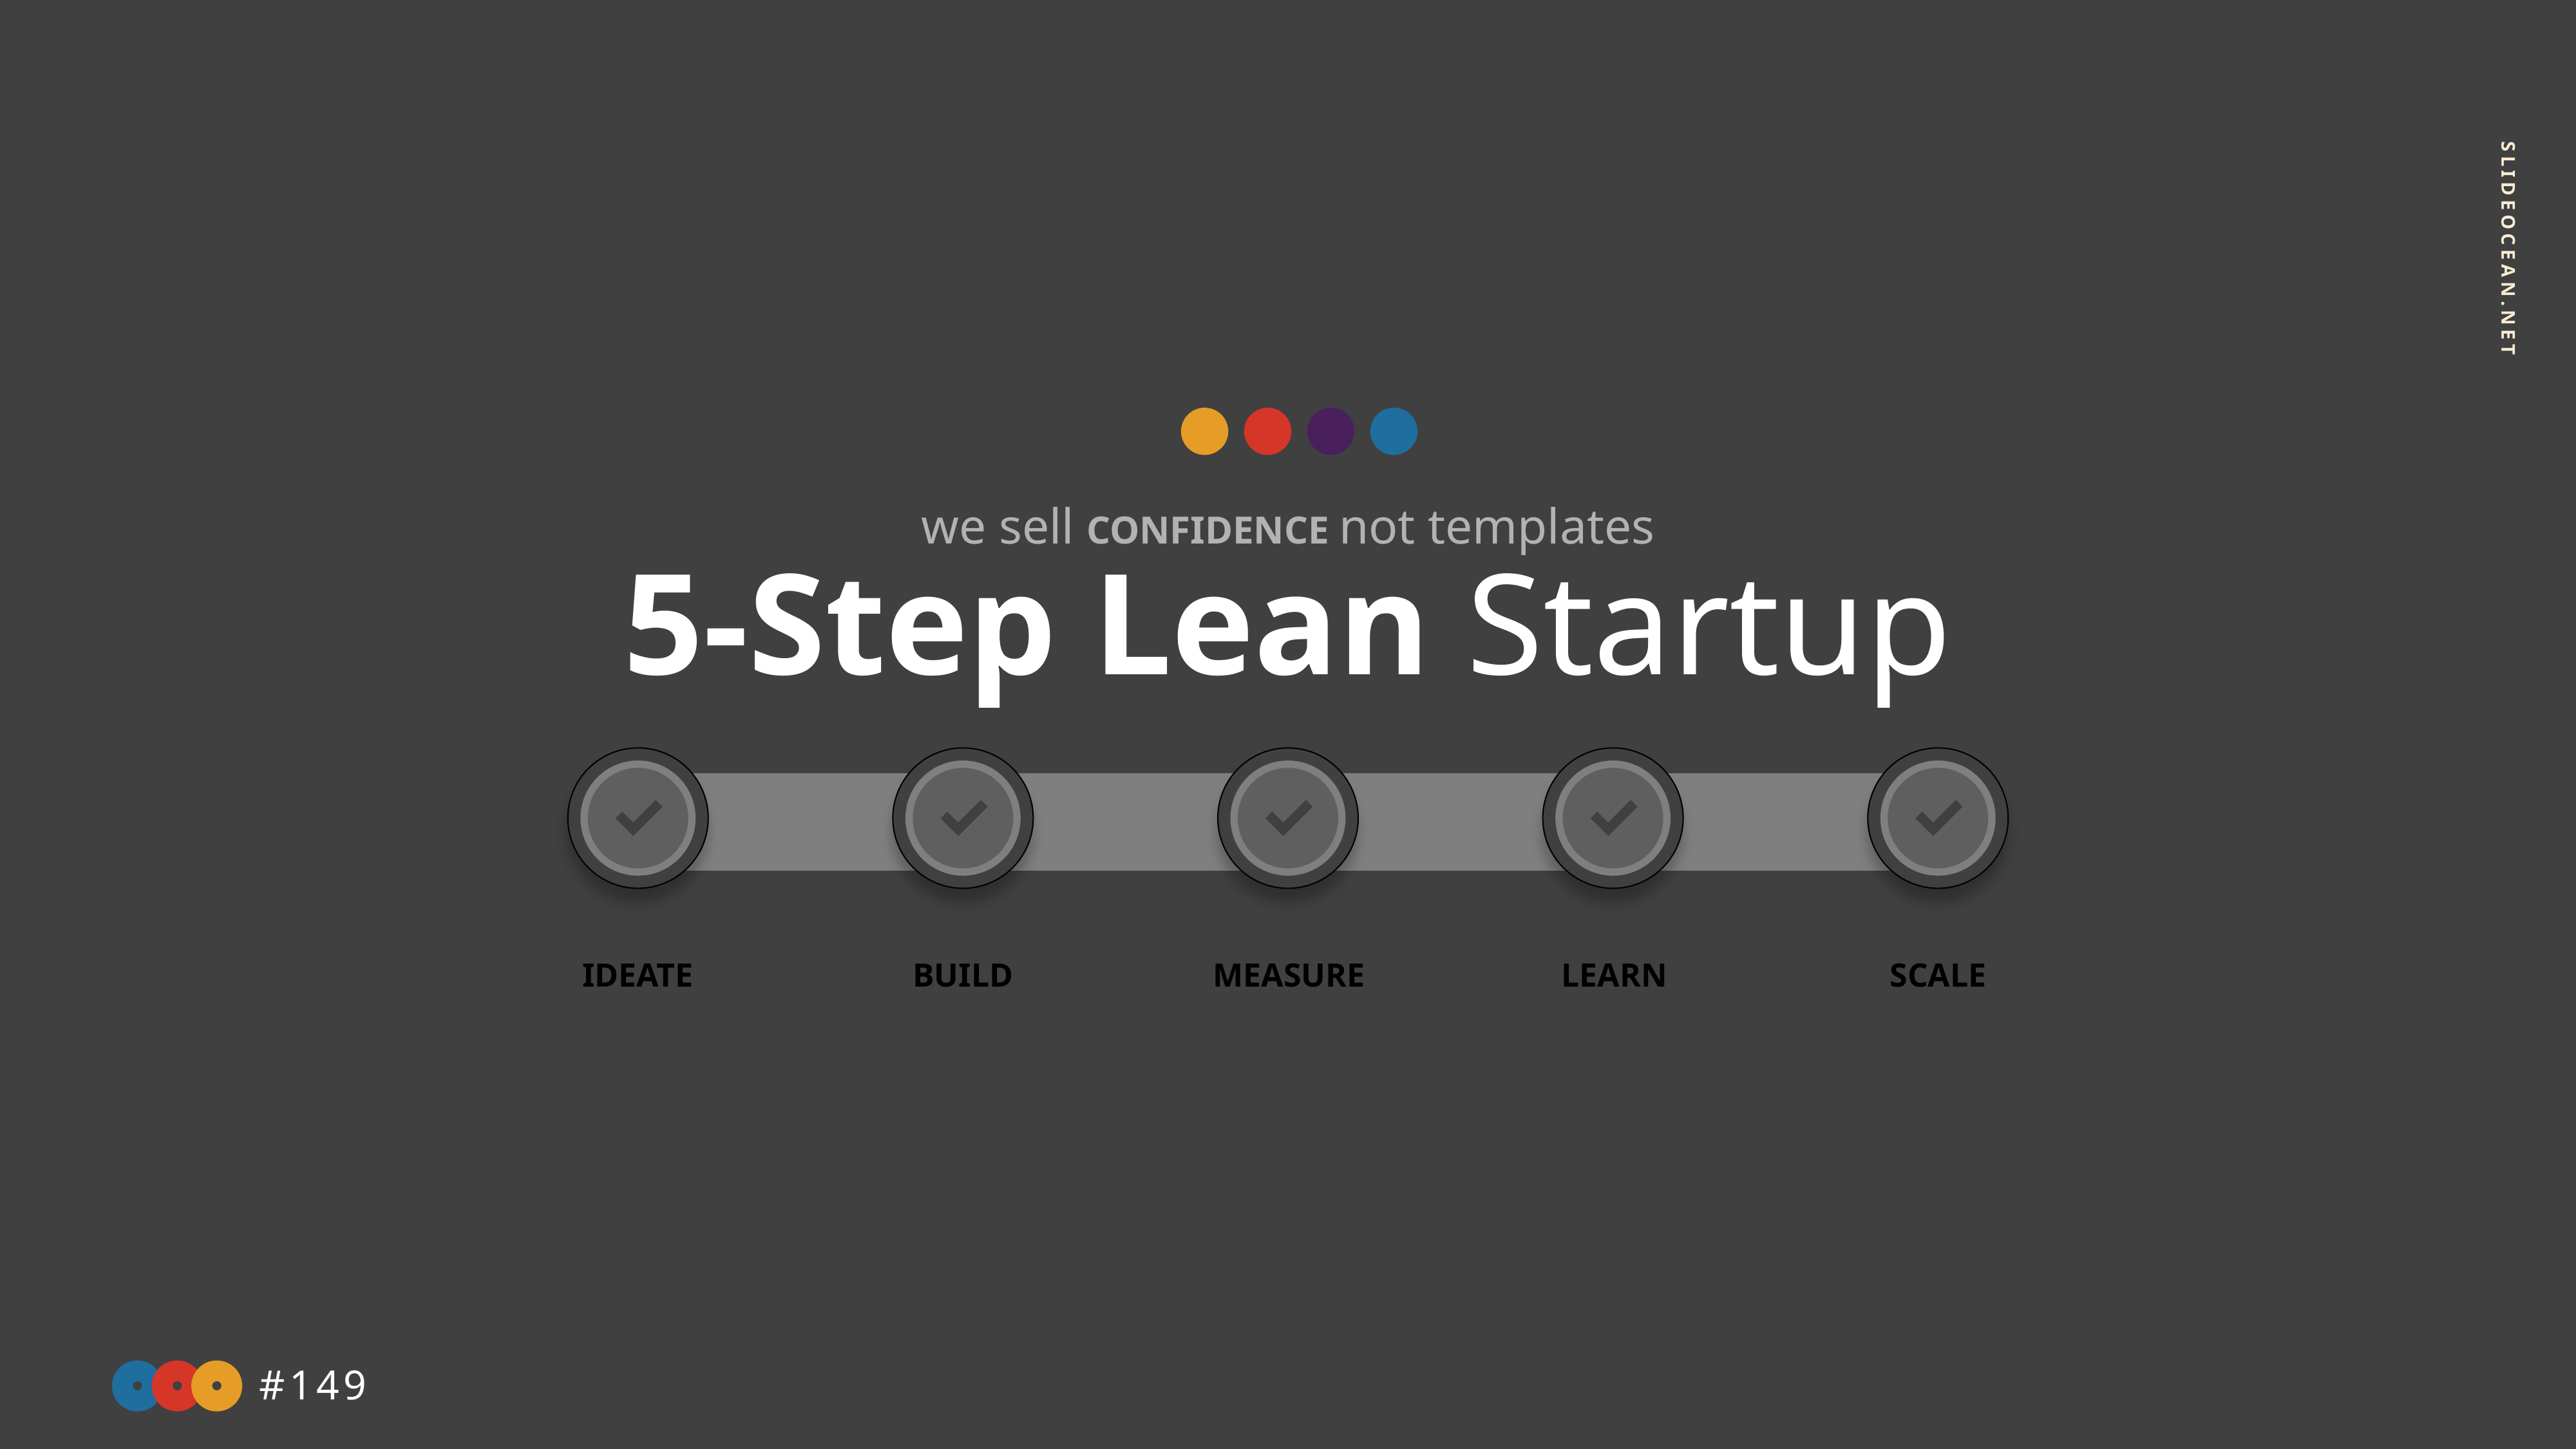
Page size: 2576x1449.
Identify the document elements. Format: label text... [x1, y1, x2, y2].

text_box MEASURE [1117, 949, 1443, 998]
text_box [892, 747, 1034, 889]
text_box [709, 772, 892, 872]
text_box #149 [259, 1359, 1142, 1408]
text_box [1217, 747, 1359, 889]
text_box SCALE [1766, 949, 2110, 998]
text_box LEARN [1443, 949, 1766, 998]
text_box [567, 747, 709, 889]
text_box [1684, 772, 1867, 872]
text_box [1542, 747, 1684, 889]
text_box [1369, 406, 1419, 457]
text_box [1034, 772, 1217, 872]
text_box [1306, 406, 1356, 457]
text_box 5-Step Lean Startup [614, 530, 1962, 708]
text_box [1180, 406, 1229, 457]
text_box we sell CONFIDENCE not templates [911, 490, 1665, 558]
text_box [1359, 772, 1542, 872]
text_box BUILD [791, 949, 1117, 998]
text_box IDEATE [467, 949, 791, 998]
text_box [1243, 406, 1293, 457]
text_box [1867, 747, 2009, 889]
